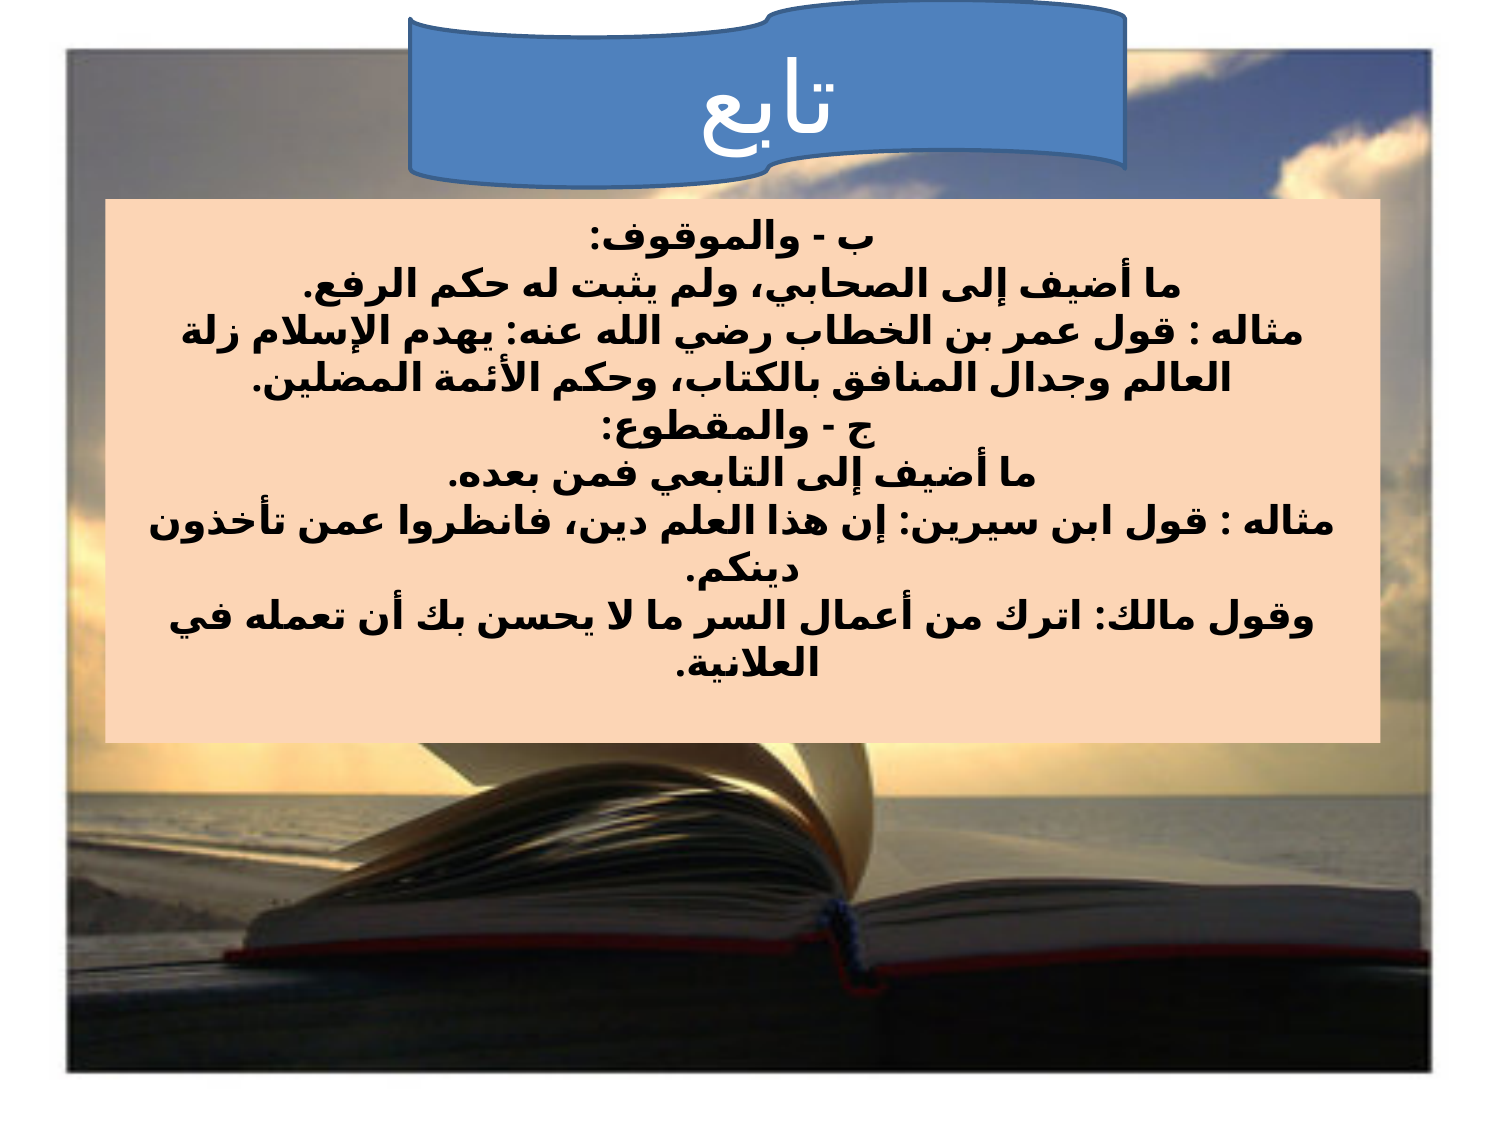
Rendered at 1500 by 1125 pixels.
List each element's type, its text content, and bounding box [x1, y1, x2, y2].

title ب - والموقوف: ما أضيف إلى الصحابي، ولم يثبت له حكم الرفع. مثاله : قول عمر بن الخطاب رضي الله عنه: يهدم الإسلام زلة العالم وجدال المنافق بالكتاب، وحكم الأئمة المضلين. ج - والمقطوع: ما أضيف إلى التابعي فمن بعده. مثاله : قول ابن سيرين: إن هذا العلم دين، فانظروا عمن تأخذون دينكم. وقول مالك: اترك من أعمال السر ما لا يحسن بك أن تعمله في العلانية. [105, 199, 1381, 743]
text_box تابع [408, 0, 1128, 190]
picture [0, 0, 1500, 1125]
